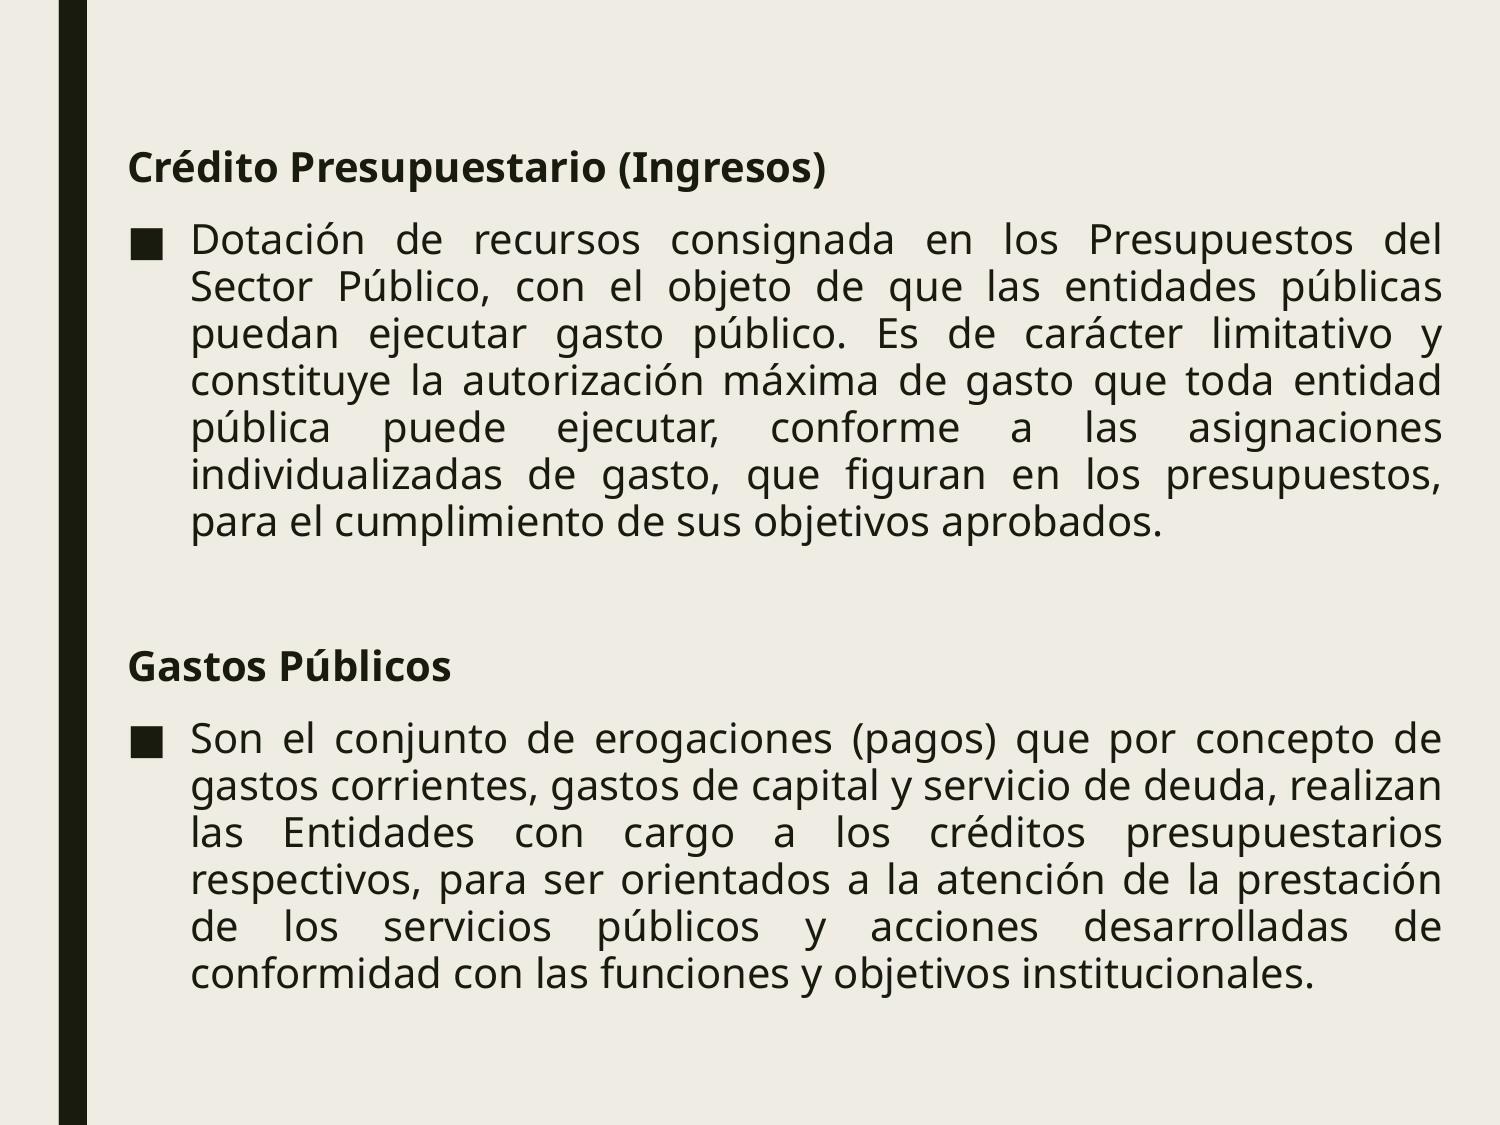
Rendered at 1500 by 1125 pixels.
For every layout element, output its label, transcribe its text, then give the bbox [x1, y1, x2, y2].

list Crédito Presupuestario (Ingresos) Dotación de recursos consignada en los Presupuestos del Sector Público, con el objeto de que las entidades públicas puedan ejecutar gasto público. Es de carácter limitativo y constituye la autorización máxima de gasto que toda entidad pública puede ejecutar, conforme a las asignaciones individualizadas de gasto, que figuran en los presupuestos, para el cumplimiento de sus objetivos aprobados. Gastos Públicos Son el conjunto de erogaciones (pagos) que por concepto de gastos corrientes, gastos de capital y servicio de deuda, realizan las Entidades con cargo a los créditos presupuestarios respectivos, para ser orientados a la atención de la prestación de los servicios públicos y acciones desarrolladas de conformidad con las funciones y objetivos institucionales. [112, 137, 1459, 1024]
